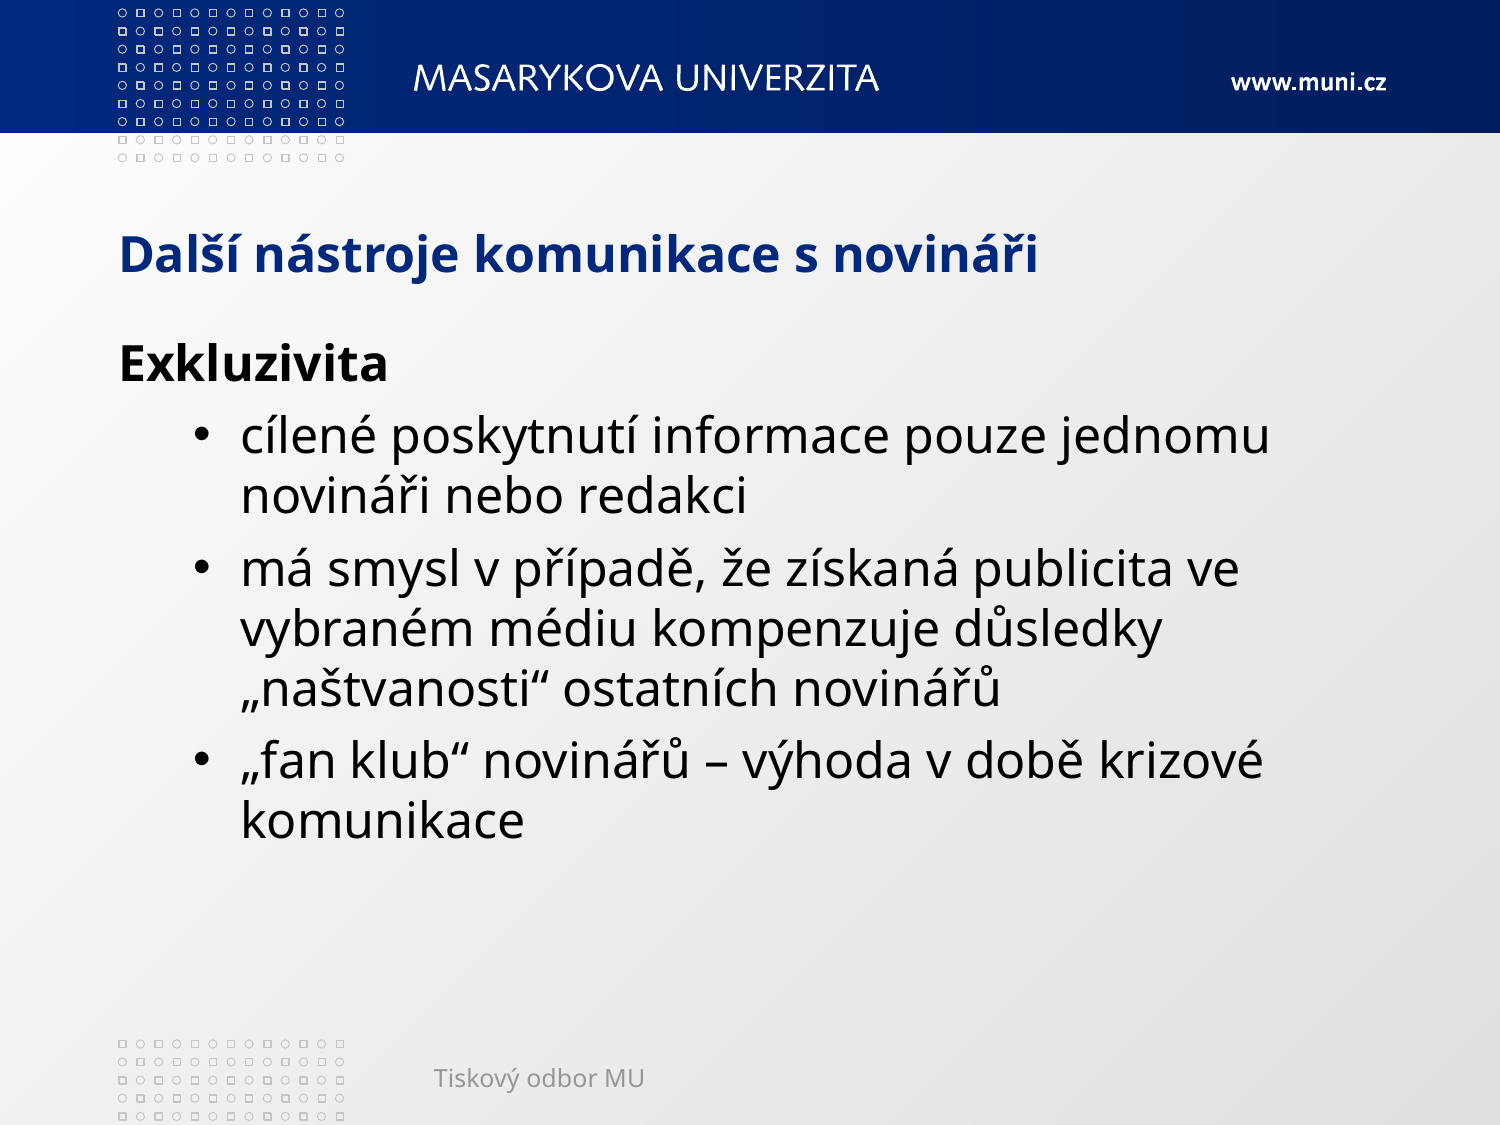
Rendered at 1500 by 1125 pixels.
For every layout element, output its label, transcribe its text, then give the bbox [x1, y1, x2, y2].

title Další nástroje komunikace s novináři [118, 184, 1403, 291]
list Exkluzivita cílené poskytnutí informace pouze jednomu novináři nebo redakci má smysl v případě, že získaná publicita ve vybraném médiu kompenzuje důsledky „naštvanosti“ ostatních novinářů „fan klub“ novinářů – výhoda v době krizové komunikace [118, 331, 1469, 1006]
footer Tiskový odbor MU [419, 1025, 1081, 1100]
